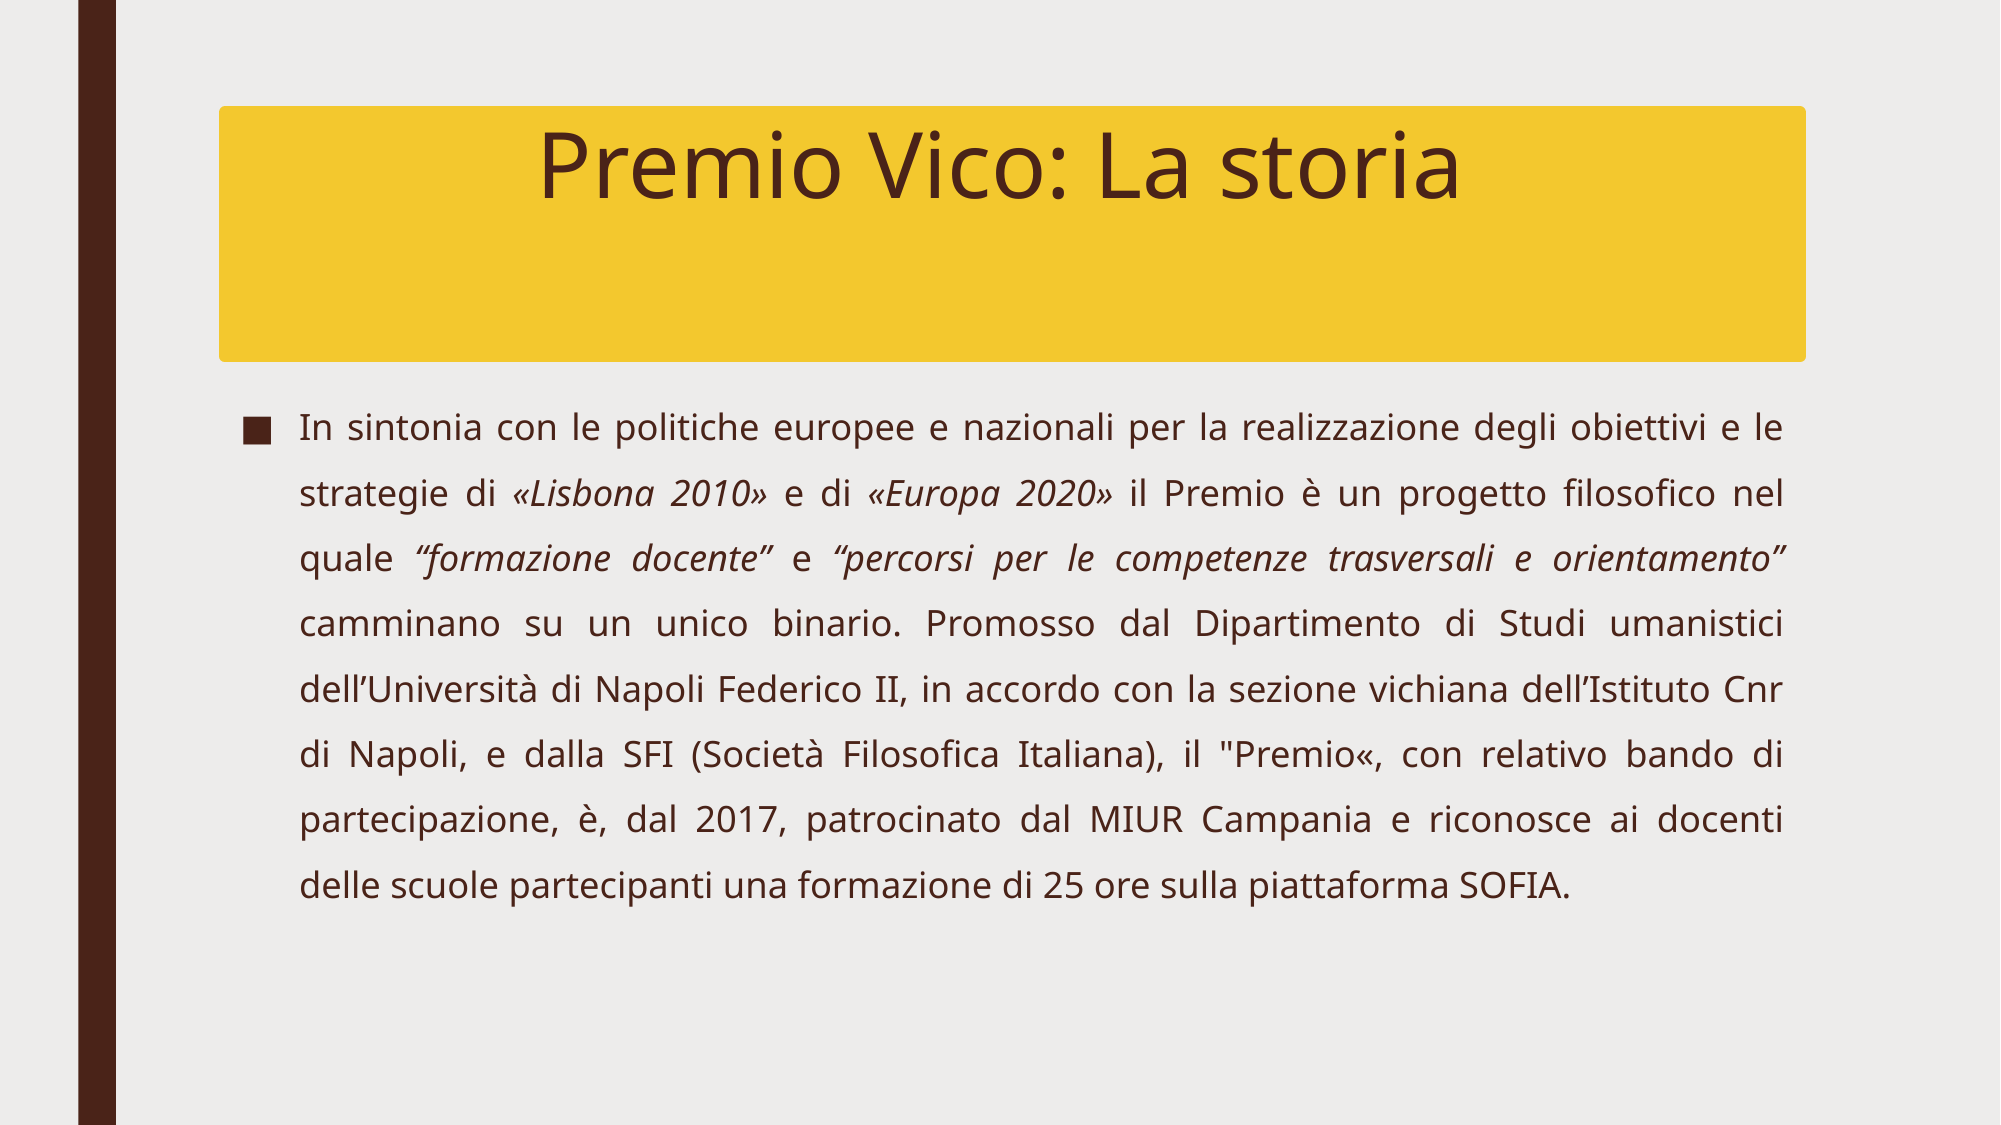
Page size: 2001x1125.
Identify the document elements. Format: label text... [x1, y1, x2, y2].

title Premio Vico: La storia [225, 112, 1800, 357]
list In sintonia con le politiche europee e nazionali per la realizzazione degli obiettivi e le strategie di «Lisbona 2010» e di «Europa 2020» il Premio è un progetto filosofico nel quale “formazione docente” e “percorsi per le competenze trasversali e orientamento” camminano su un unico binario. Promosso dal Dipartimento di Studi umanistici dell’Università di Napoli Federico II, in accordo con la sezione vichiana dell’Istituto Cnr di Napoli, e dalla SFI (Società Filosofica Italiana), il "Premio«, con relativo bando di partecipazione, è, dal 2017, patrocinato dal MIUR Campania e riconosce ai docenti delle scuole partecipanti una formazione di 25 ore sulla piattaforma SOFIA. [225, 375, 1800, 963]
